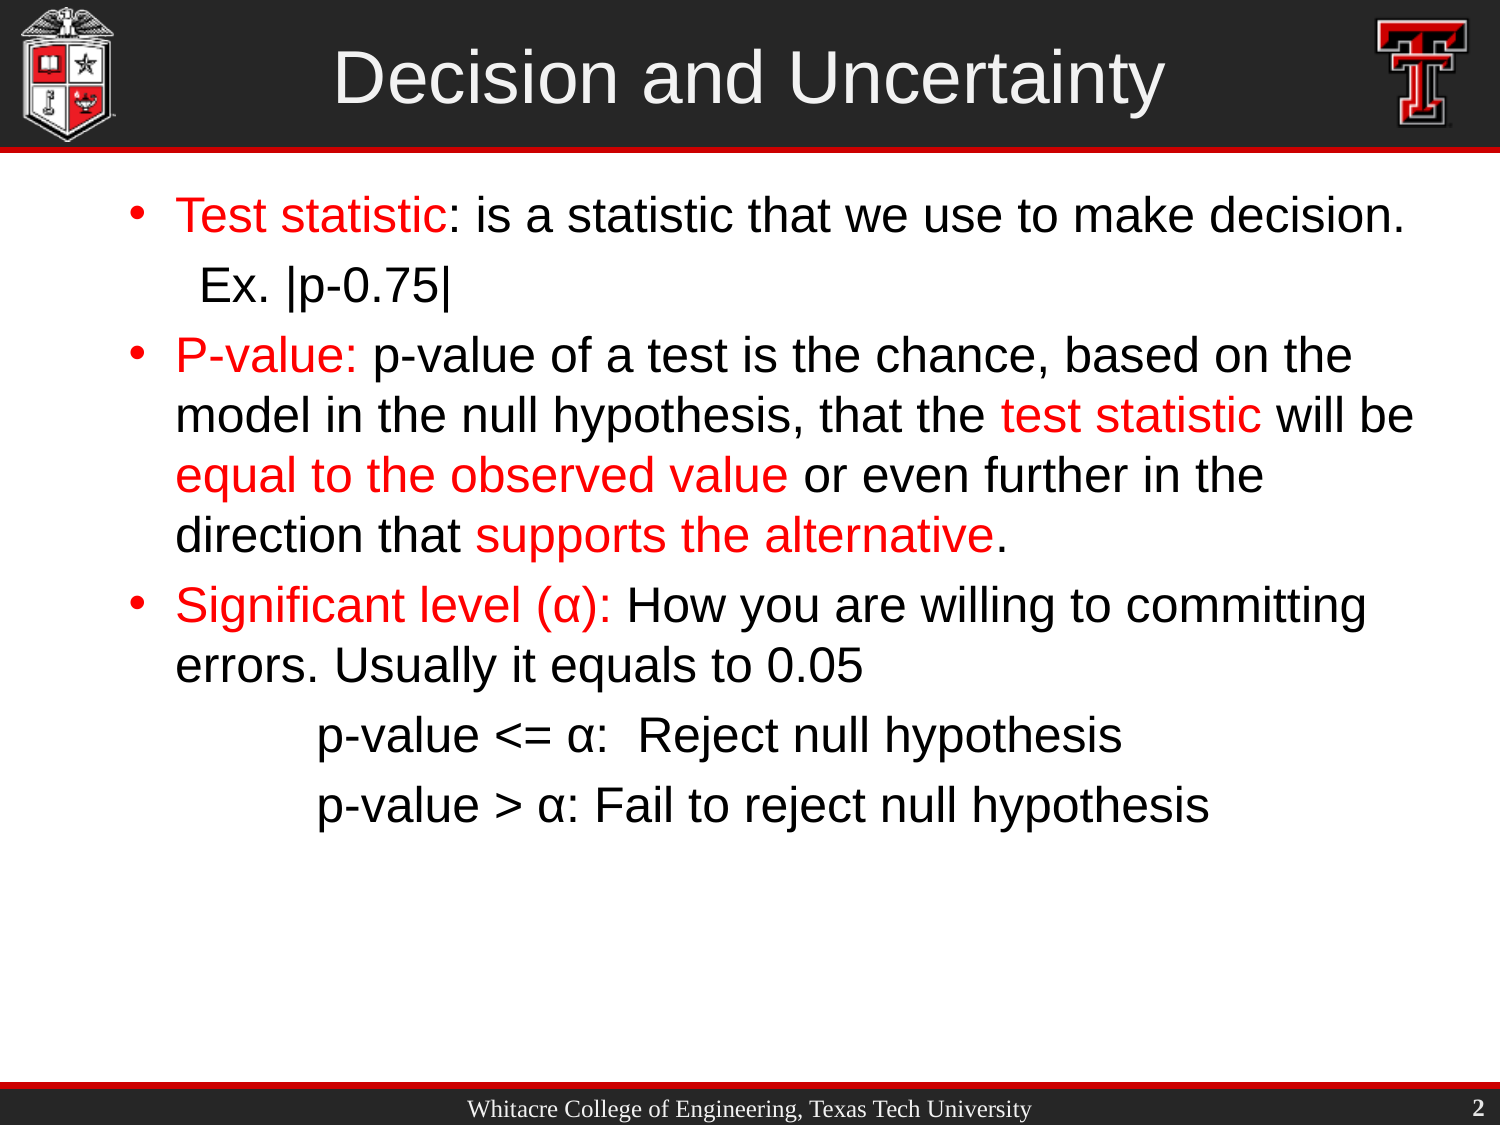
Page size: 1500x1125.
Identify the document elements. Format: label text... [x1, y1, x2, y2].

title Decision and Uncertainty [151, 6, 1349, 141]
slide_number 2 [1392, 1086, 1500, 1125]
list Test statistic: is a statistic that we use to make decision. Ex. |p-0.75| P-value: p-value of a test is the chance, based on the model in the null hypothesis, that the test statistic will be equal to the observed value or even further in the direction that supports the alternative. Significant level (α): How you are willing to committing errors. Usually it equals to 0.05 p-value <= α: Reject null hypothesis p-value > α: Fail to reject null hypothesis [113, 174, 1431, 872]
picture [21, 7, 116, 142]
picture [1373, 14, 1472, 128]
